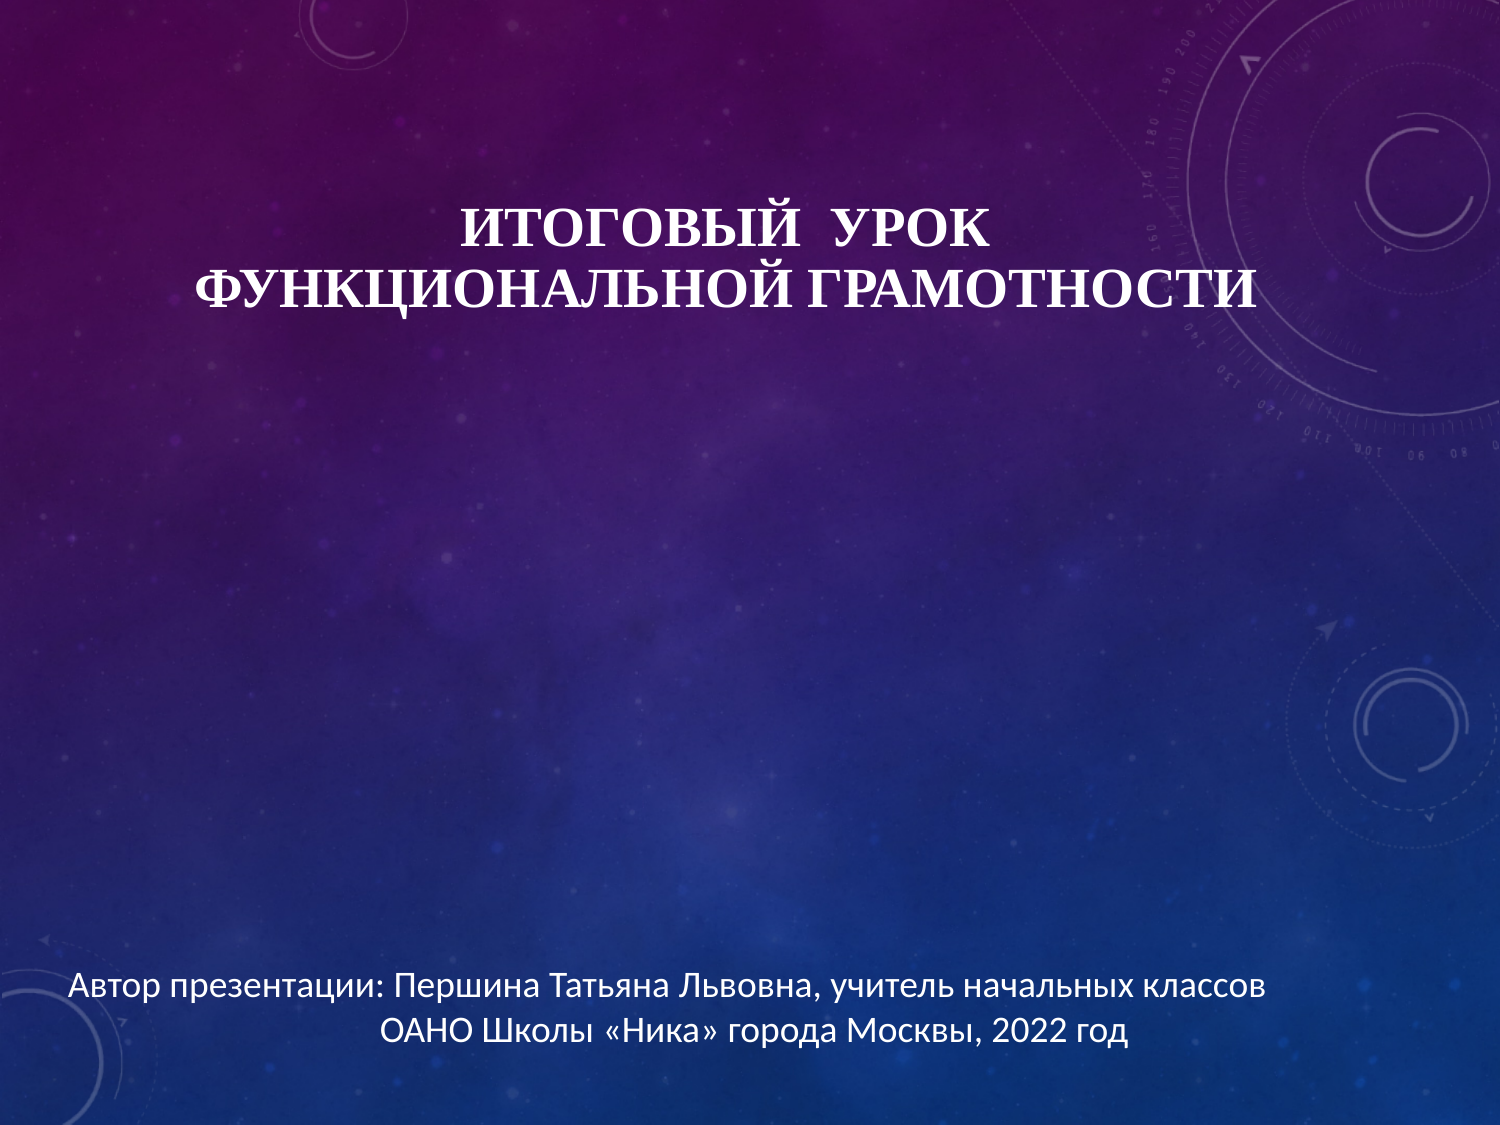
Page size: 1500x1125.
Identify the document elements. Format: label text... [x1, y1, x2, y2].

picture [0, 0, 1500, 1125]
title Итоговый Урок Функциональной грамотности [171, 184, 1281, 374]
text_box Автор презентации: Першина Татьяна Львовна, учитель начальных классов ОАНО Школы «Ника» города Москвы, 2022 год [53, 952, 1447, 1057]
